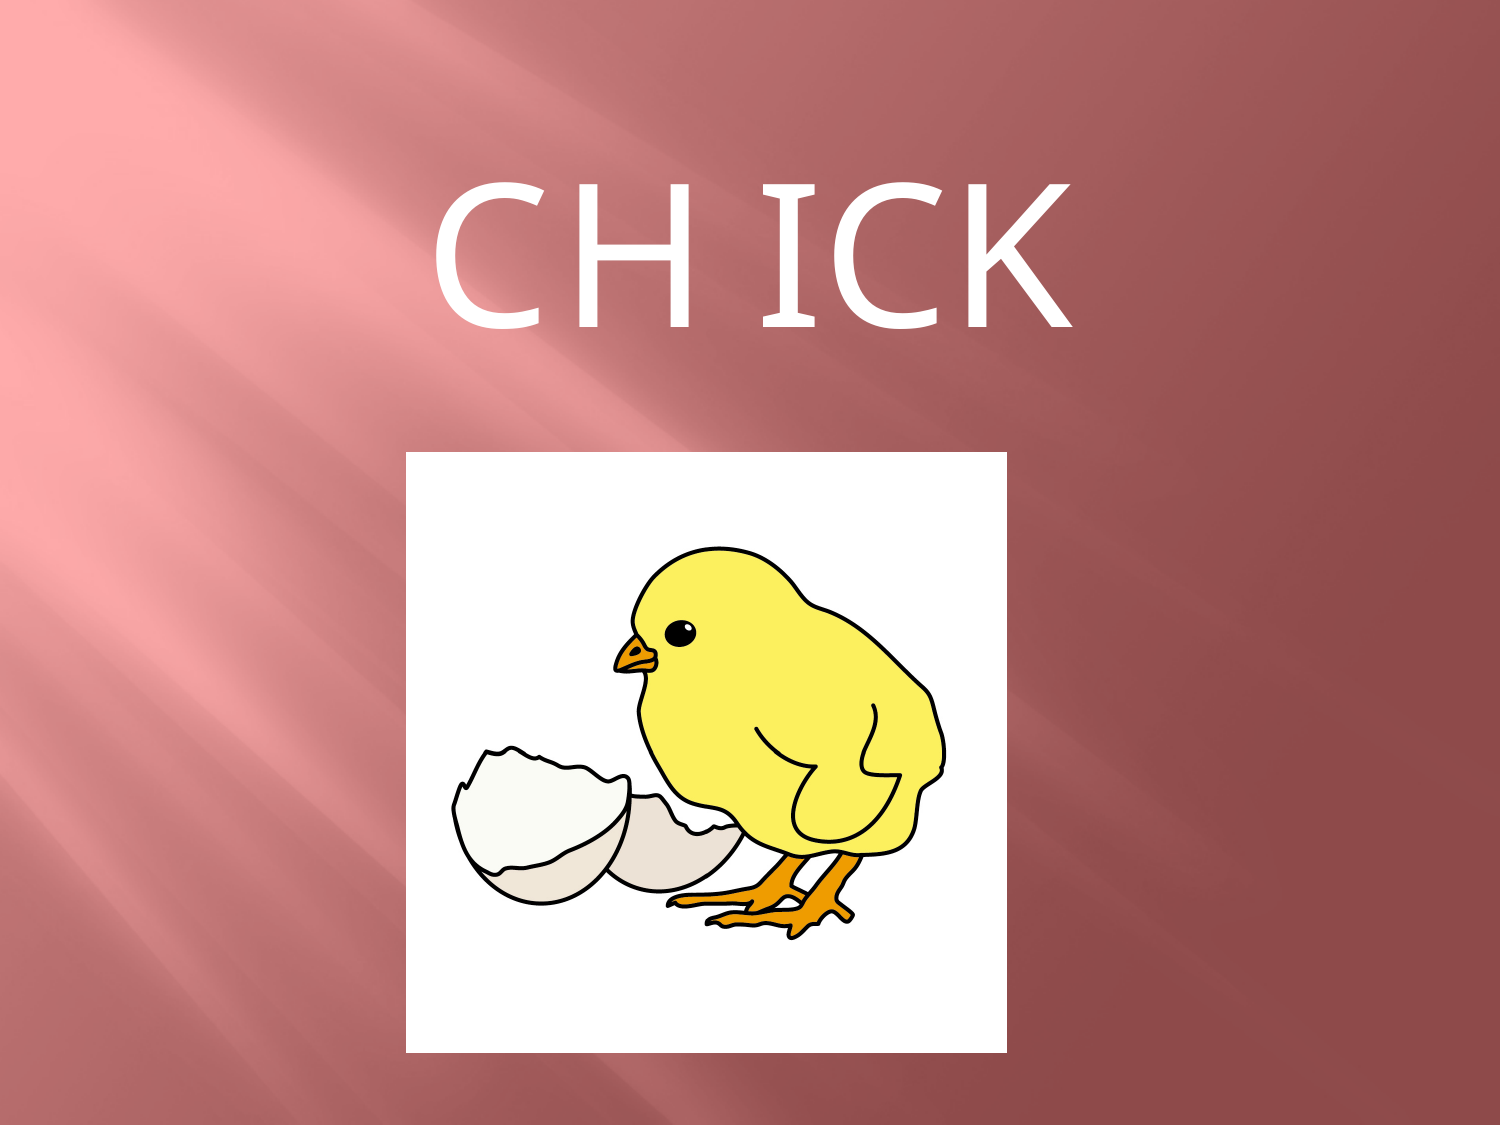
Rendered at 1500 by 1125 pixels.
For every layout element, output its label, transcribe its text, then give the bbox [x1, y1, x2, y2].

text_box H [545, 119, 724, 375]
picture [405, 452, 1007, 1053]
text_box C [409, 119, 545, 375]
text_box ICK [740, 119, 1088, 375]
